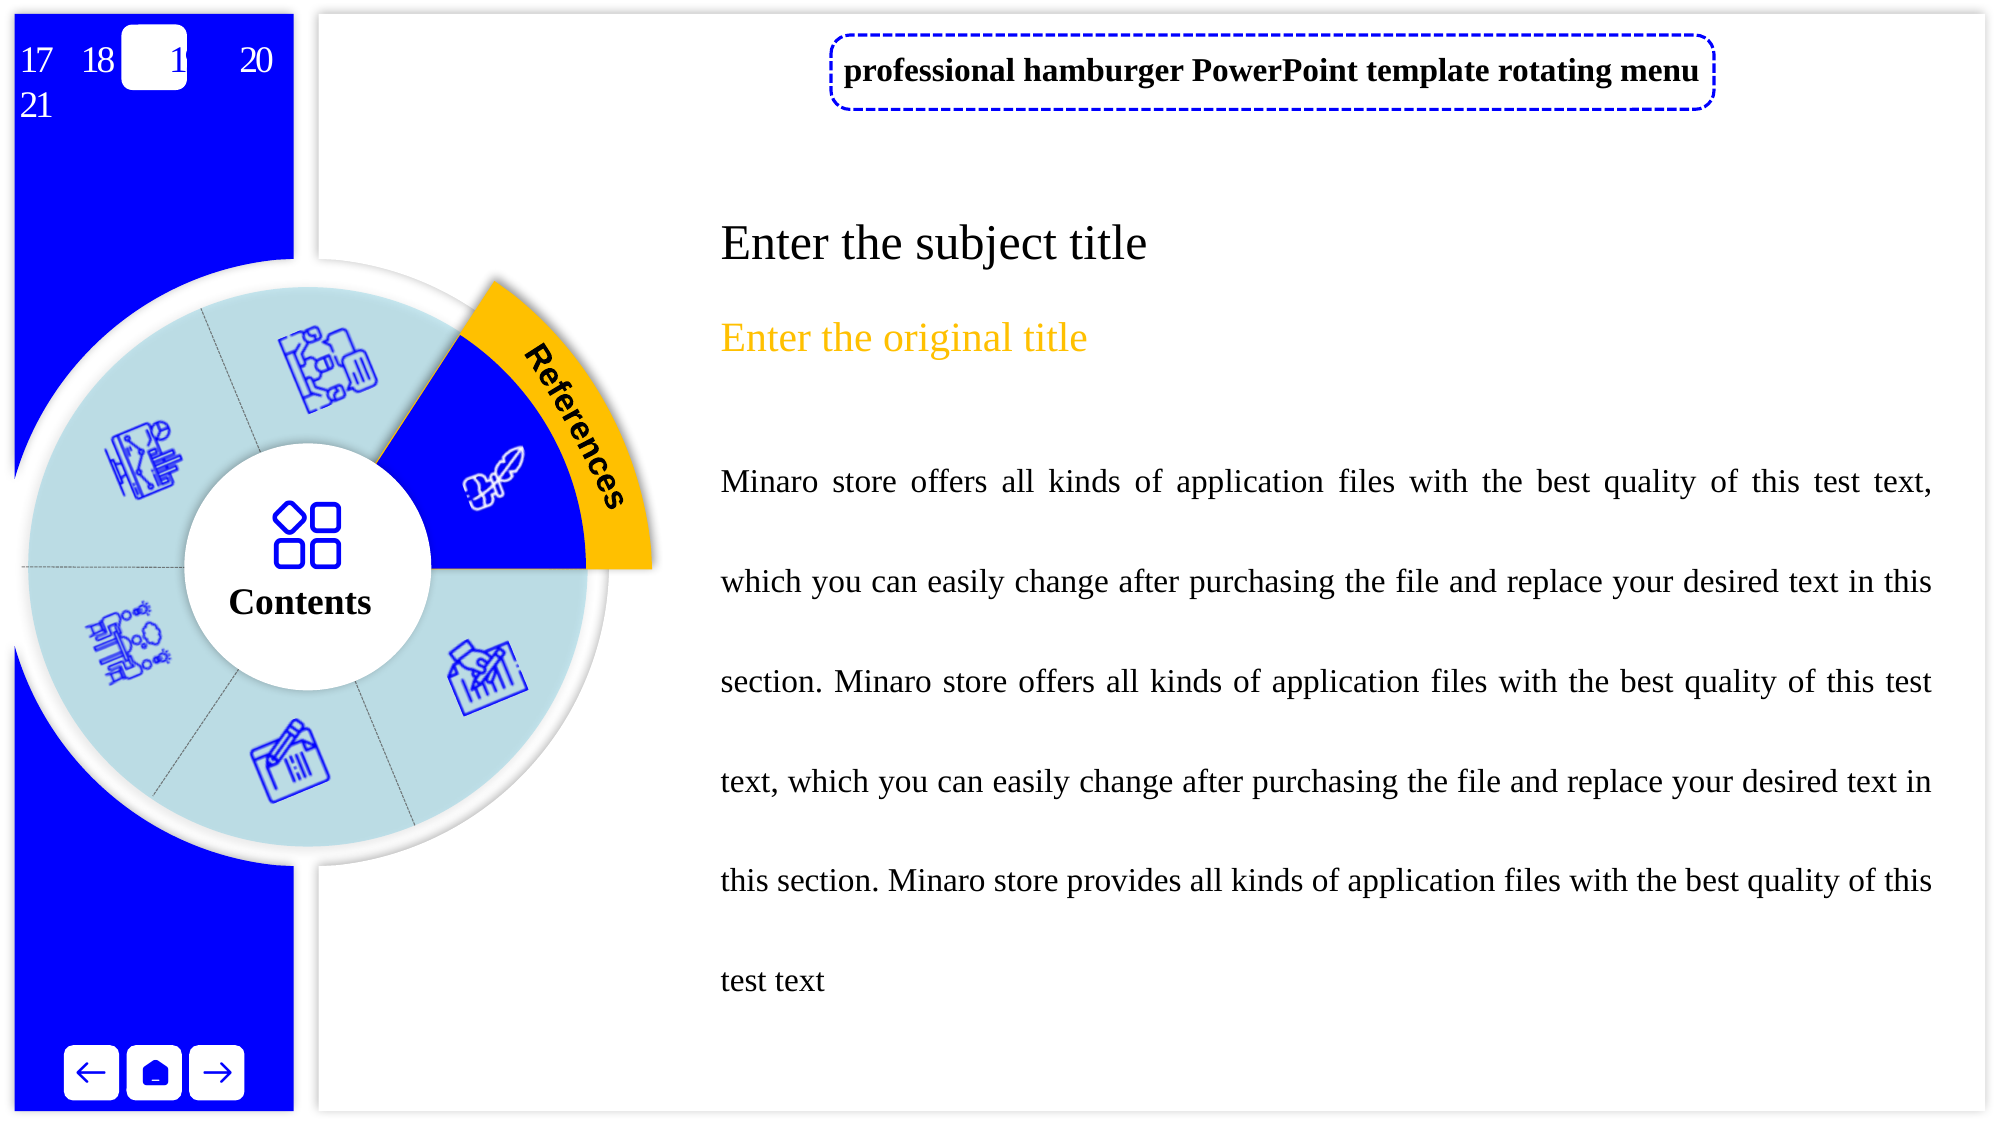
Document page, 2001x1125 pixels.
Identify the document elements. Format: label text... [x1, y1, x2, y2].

text_box Enter the subject title Enter the original title Minaro store offers all kinds of application files with the best quality of this test text, which you can easily change after purchasing the file and replace your desired text in this section. Minaro store offers all kinds of application files with the best quality of this test text, which you can easily change after purchasing the file and replace your desired text in this section. Minaro store provides all kinds of application files with the best quality of this test text [705, 202, 1950, 1006]
text_box professional hamburger PowerPoint template rotating menu [829, 41, 1829, 96]
picture [75, 1057, 107, 1088]
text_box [24, 284, 585, 852]
picture [462, 443, 533, 514]
text_box 17 18 19 20 21 [4, 27, 304, 88]
picture [269, 497, 346, 574]
text_box [491, 280, 501, 284]
text_box [834, 33, 1711, 41]
text_box [585, 369, 654, 571]
text_box [830, 96, 1715, 111]
picture [140, 1056, 171, 1088]
picture [202, 1056, 233, 1088]
